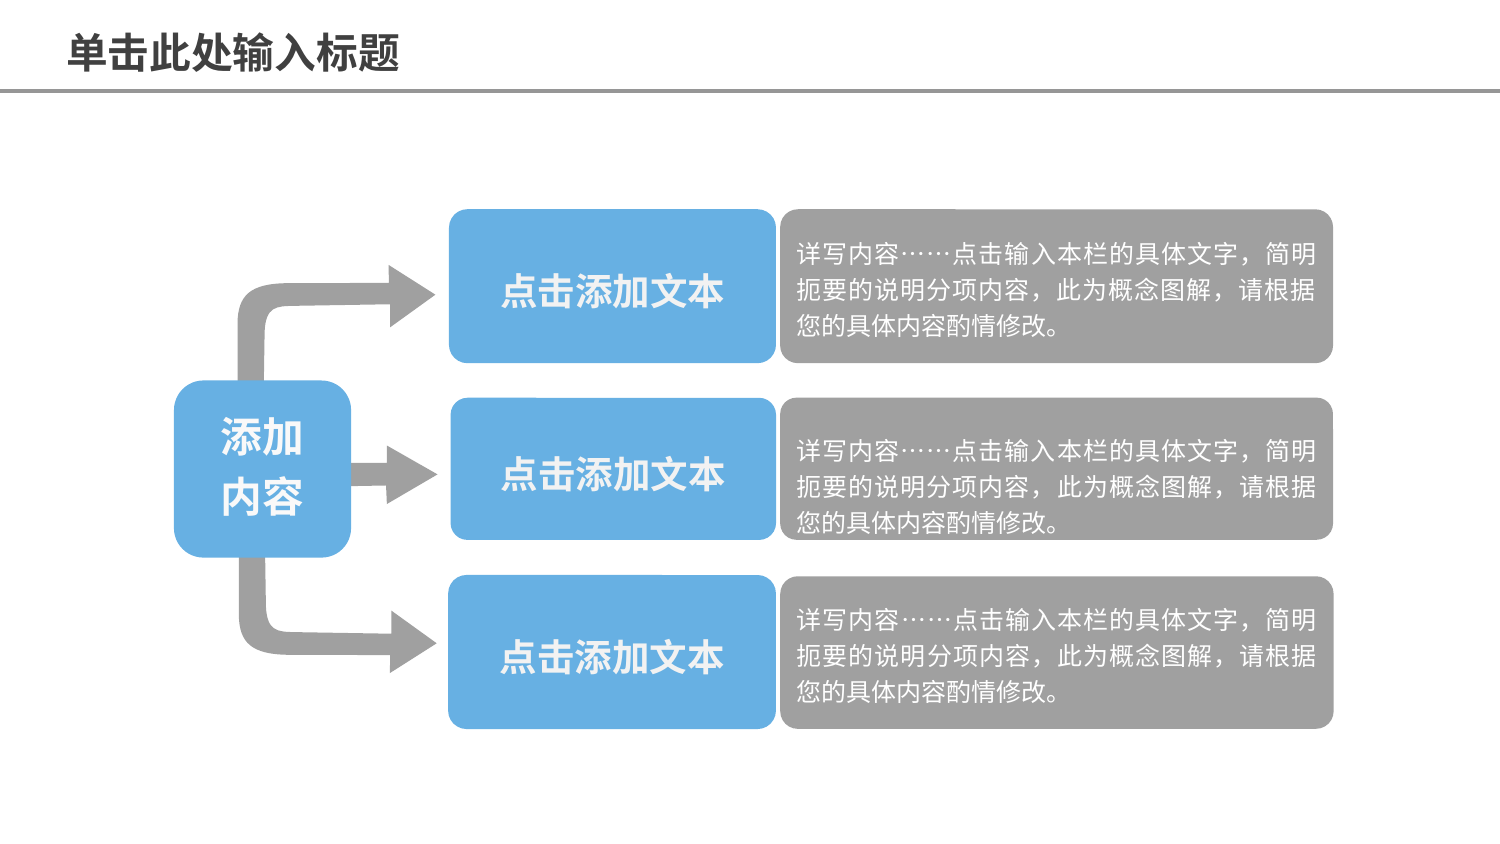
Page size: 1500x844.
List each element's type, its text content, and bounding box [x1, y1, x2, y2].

text_box 点击添加文本 [448, 209, 776, 364]
text_box 点击添加文本 [450, 397, 777, 540]
text_box 详写内容……点击输入本栏的具体文字，简明扼要的说明分项内容，此为概念图解，请根据您的具体内容酌情修改。 [780, 576, 1334, 729]
text_box 详写内容……点击输入本栏的具体文字，简明扼要的说明分项内容，此为概念图解，请根据您的具体内容酌情修改。 [780, 209, 1334, 364]
text_box 添加 内容 [173, 380, 352, 558]
text_box [238, 558, 437, 674]
text_box 详写内容……点击输入本栏的具体文字，简明扼要的说明分项内容，此为概念图解，请根据您的具体内容酌情修改。 [780, 397, 1334, 540]
text_box 点击添加文本 [448, 574, 776, 730]
text_box [352, 445, 438, 505]
text_box [237, 264, 436, 380]
text_box 单击此处输入标题 [51, 9, 443, 85]
